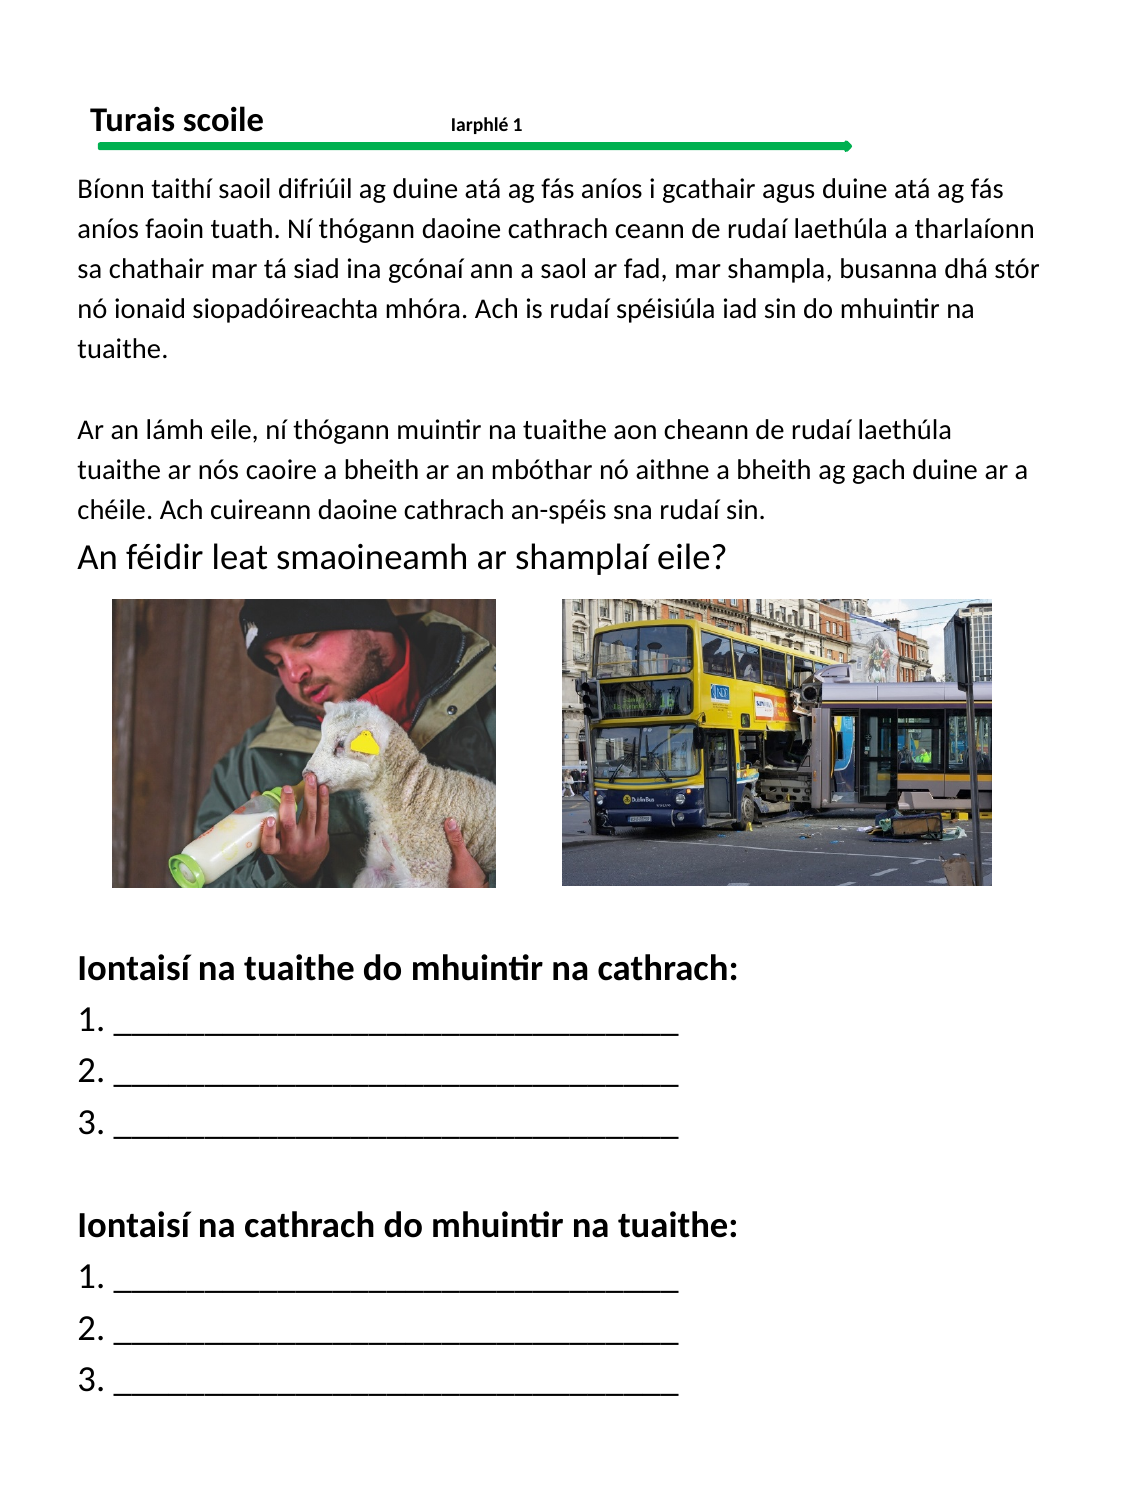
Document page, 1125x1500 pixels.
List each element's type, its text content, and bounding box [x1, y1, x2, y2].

list Bíonn taithí saoil difriúil ag duine atá ag fás aníos i gcathair agus duine atá ag fás aníos faoin tuath. Ní thógann daoine cathrach ceann de rudaí laethúla a tharlaíonn sa chathair mar tá siad ina gcónaí ann a saol ar fad, mar shampla, busanna dhá stór nó ionaid siopadóireachta mhóra. Ach is rudaí spéisiúla iad sin do mhuintir na tuaithe. Ar an lámh eile, ní thógann muintir na tuaithe aon cheann de rudaí laethúla tuaithe ar nós caoire a bheith ar an mbóthar nó aithne a bheith ag gach duine ar a chéile. Ach cuireann daoine cathrach an-spéis sna rudaí sin. An féidir leat smaoineamh ar shamplaí eile? Iontaisí na tuaithe do mhuintir na cathrach: 1. _______________________________ 2. _______________________________ 3. _______________________________ Iontaisí na cathrach do mhuintir na tuaithe: 1. _______________________________ 2. _______________________________ 3. _______________________________ [62, 162, 1075, 1413]
text_box Turais scoile Iarphlé 1 [75, 37, 1088, 163]
text_box [97, 140, 853, 152]
picture [562, 599, 992, 886]
picture [112, 599, 496, 888]
